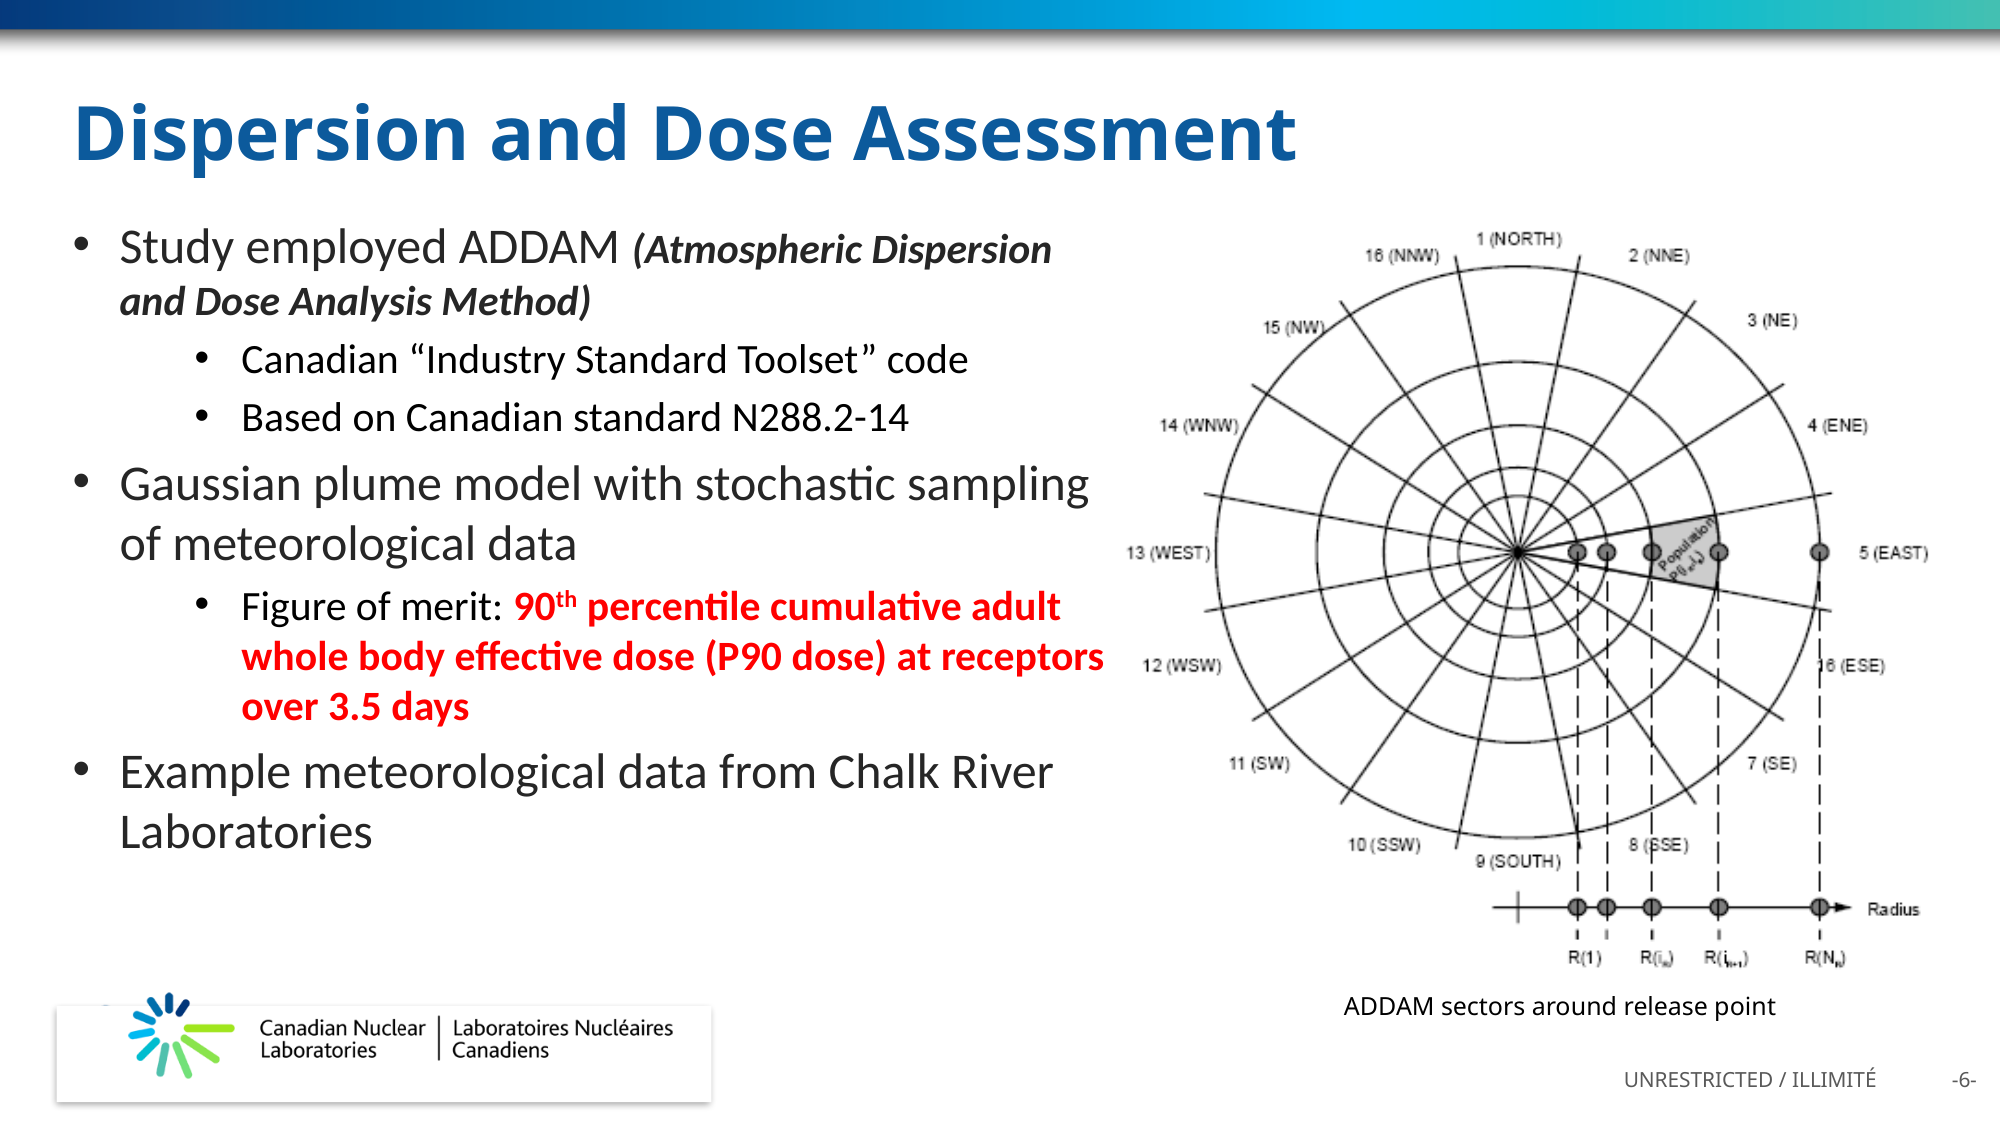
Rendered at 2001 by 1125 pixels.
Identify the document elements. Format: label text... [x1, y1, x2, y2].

picture [0, 227, 2000, 1125]
text_box ADDAM sectors around release point [1292, 997, 1828, 1028]
picture [0, 0, 2000, 87]
title Dispersion and Dose Assessment [57, 78, 1940, 184]
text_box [56, 965, 712, 1105]
list Study employed ADDAM (Atmospheric Dispersion and Dose Analysis Method) Canadian “Industry Standard Toolset” code Based on Canadian standard N288.2-14 Gaussian plume model with stochastic sampling of meteorological data Figure of merit: 90th percentile cumulative adult whole body effective dose (P90 dose) at receptors over 3.5 days Example meteorological data from Chalk River Laboratories [57, 206, 1127, 725]
